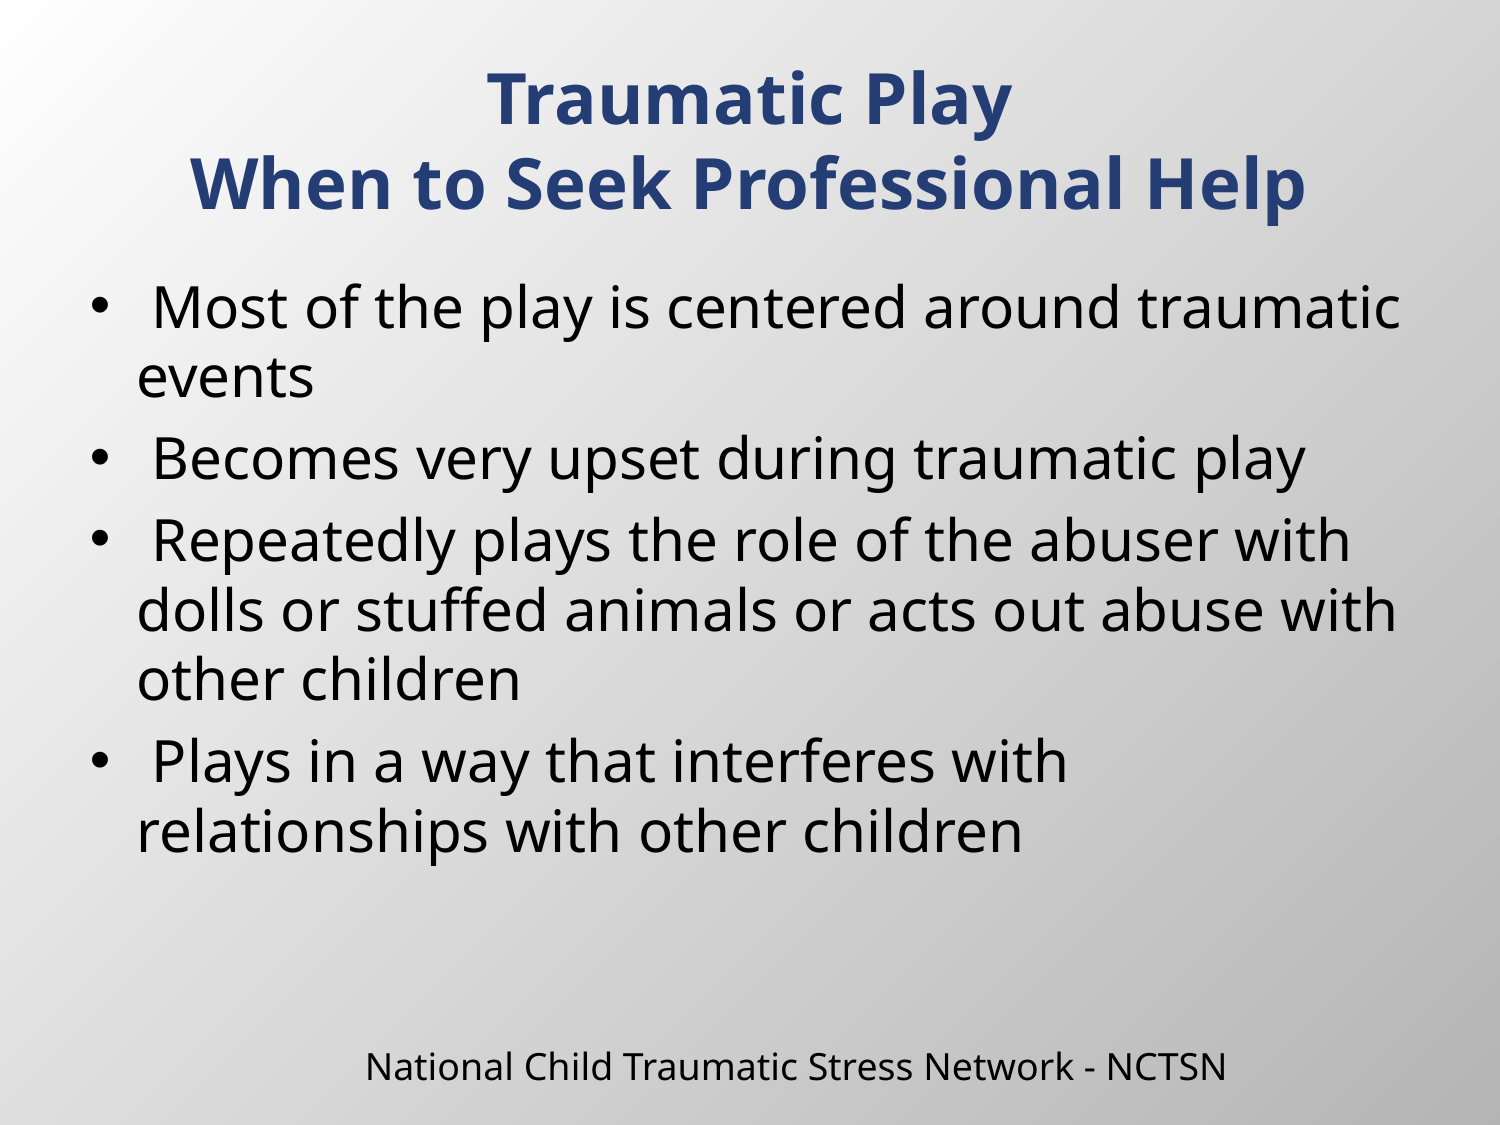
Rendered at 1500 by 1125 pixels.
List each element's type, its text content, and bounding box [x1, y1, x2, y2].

text_box National Child Traumatic Stress Network - NCTSN [349, 1035, 1457, 1096]
title Traumatic Play When to Seek Professional Help [75, 45, 1425, 233]
list Most of the play is centered around traumatic events Becomes very upset during traumatic play Repeatedly plays the role of the abuser with dolls or stuffed animals or acts out abuse with other children Plays in a way that interferes with relationships with other children [75, 262, 1425, 1035]
